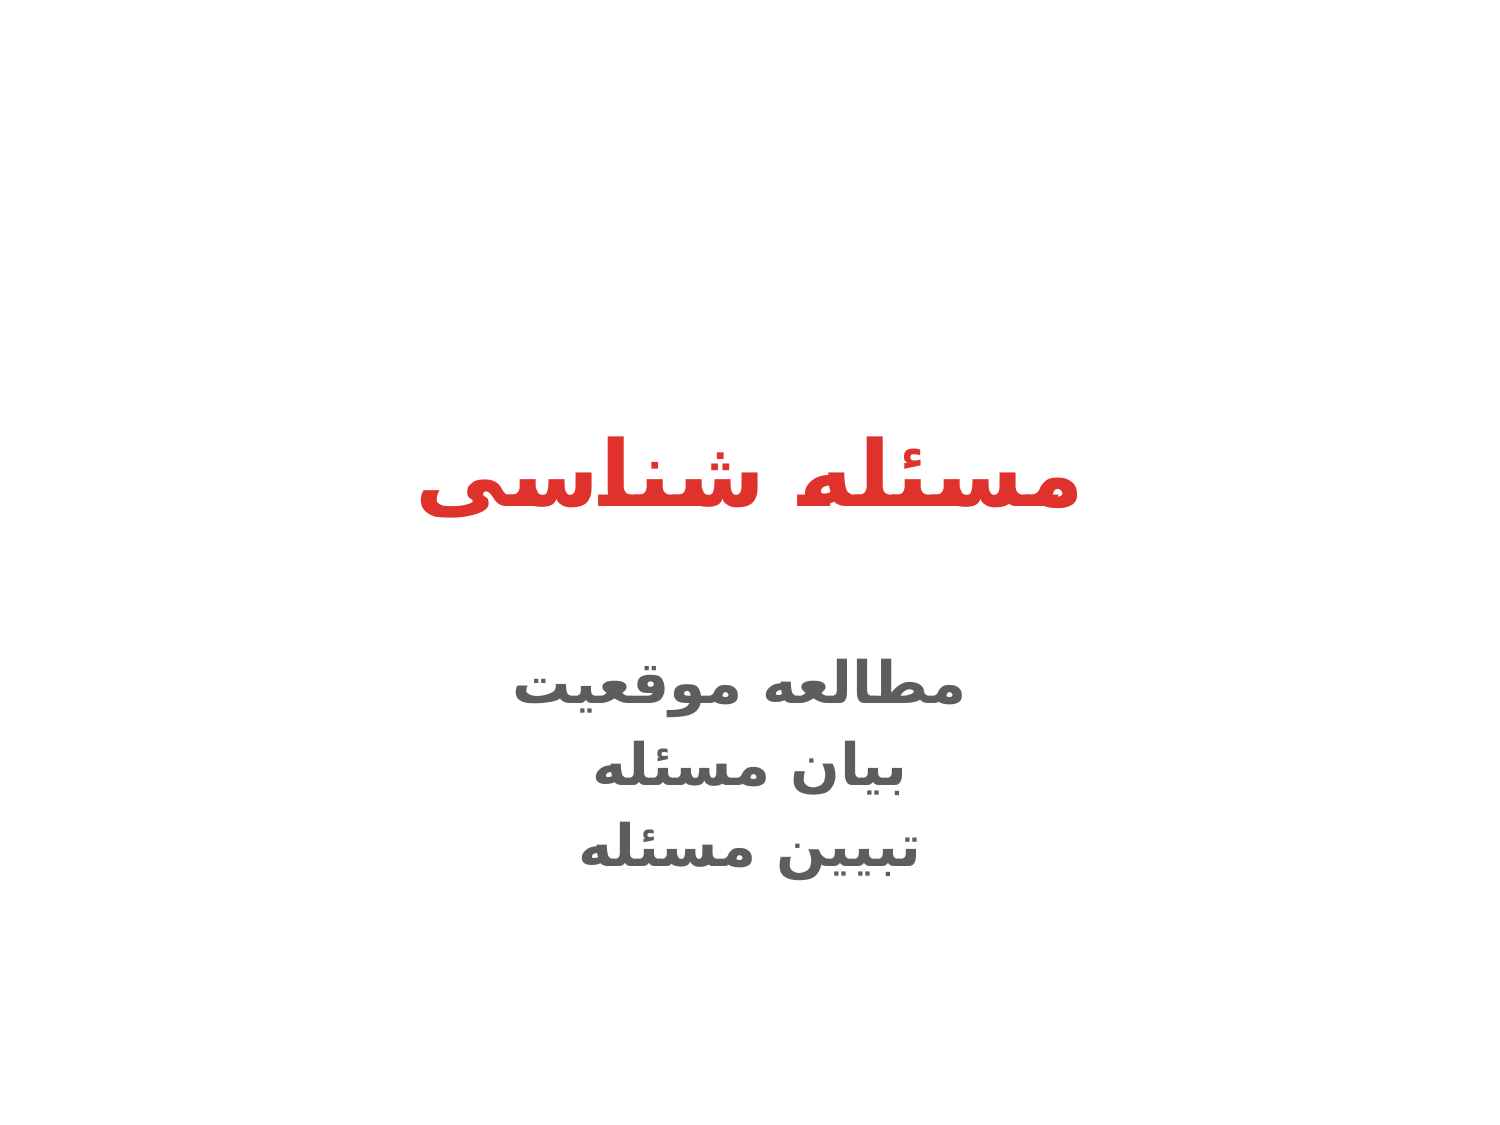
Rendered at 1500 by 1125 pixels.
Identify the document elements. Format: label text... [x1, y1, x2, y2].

title مسئله شناسی [112, 349, 1388, 591]
subtitle مطالعه موقعیت بیان مسئله تبیین مسئله [225, 637, 1275, 925]
